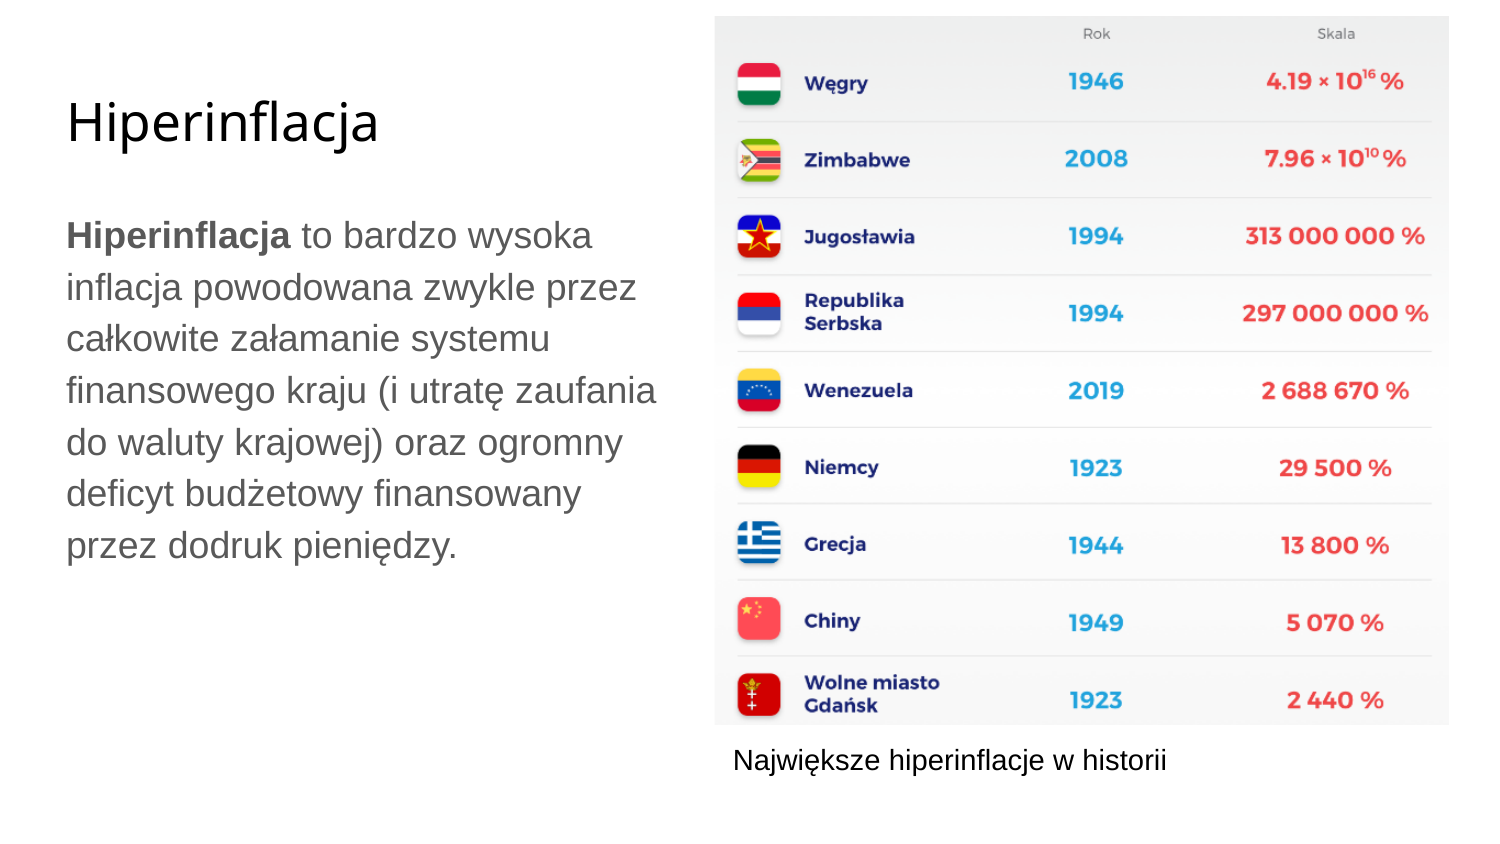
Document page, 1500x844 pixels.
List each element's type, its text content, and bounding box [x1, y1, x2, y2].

title Hiperinflacja [51, 72, 709, 167]
list Hiperinflacja to bardzo wysoka inflacja powodowana zwykle przez całkowite załamanie systemu finansowego kraju (i utratę zaufania do waluty krajowej) oraz ogromny deficyt budżetowy finansowany przez dodruk pieniędzy. [51, 189, 676, 750]
text_box Największe hiperinflacje w historii [717, 733, 1449, 791]
picture [714, 15, 1450, 725]
